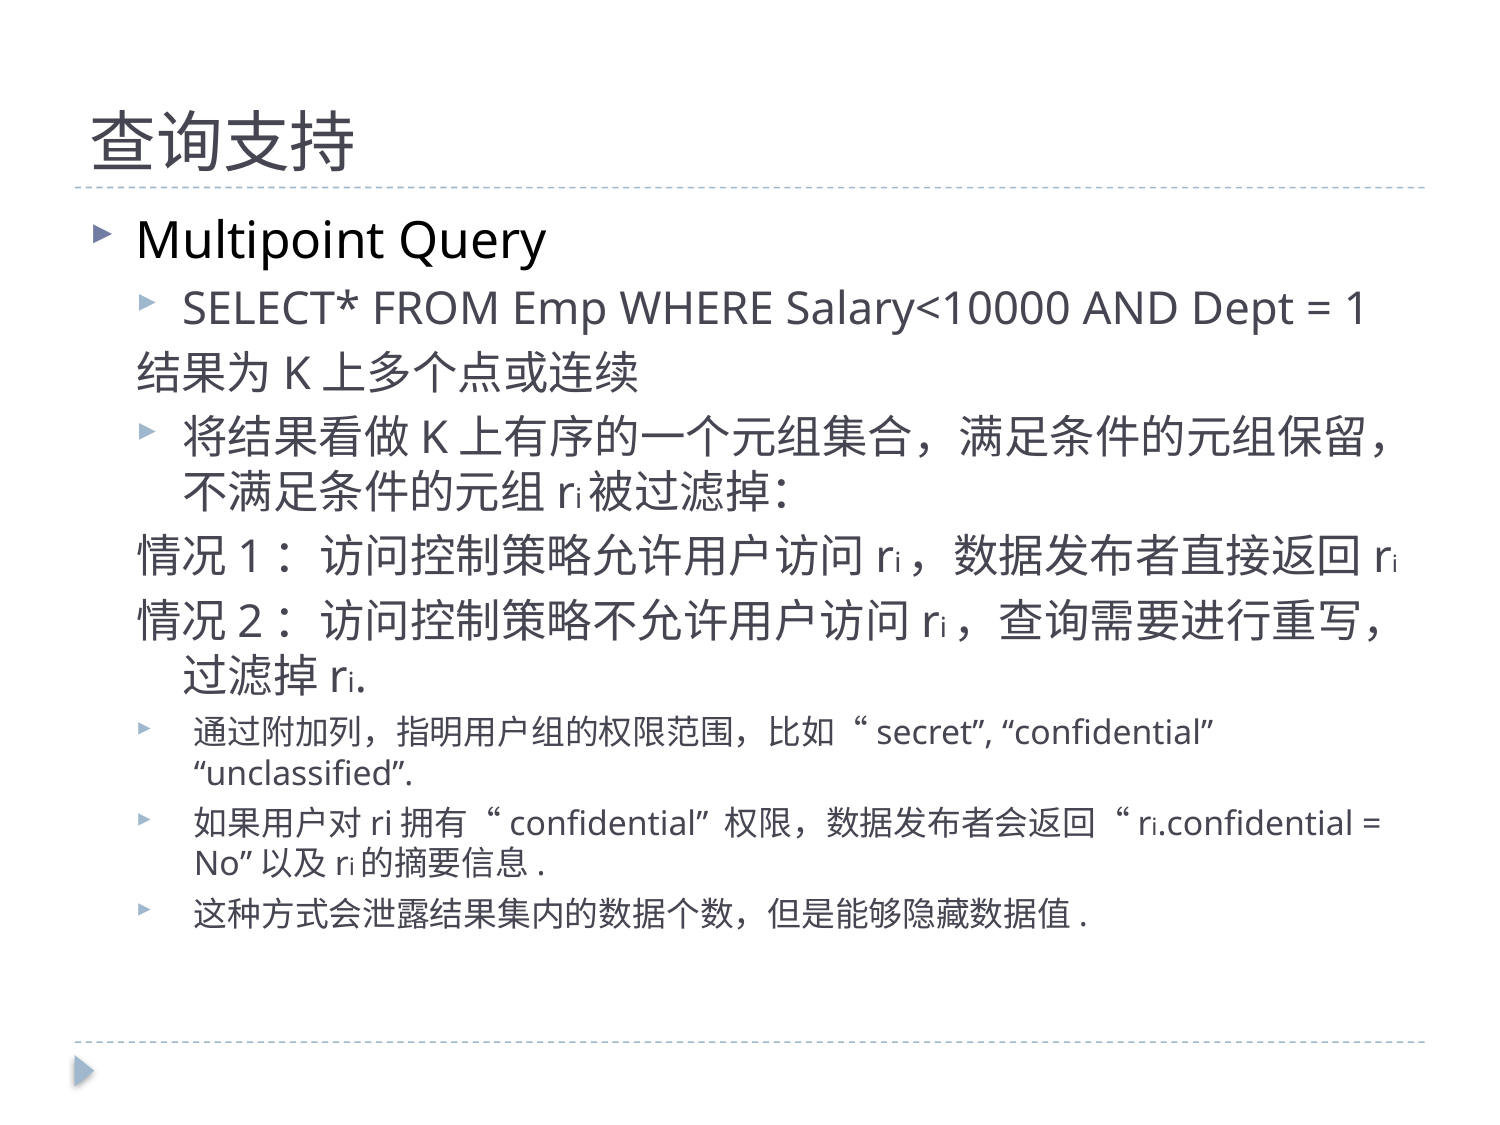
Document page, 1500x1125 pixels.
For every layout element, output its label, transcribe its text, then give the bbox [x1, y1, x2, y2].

title 查询支持 [75, 24, 1425, 188]
list Multipoint Query SELECT* FROM Emp WHERE Salary<10000 AND Dept = 1 结果为K上多个点或连续 将结果看做K上有序的一个元组集合，满足条件的元组保留，不满足条件的元组ri被过滤掉： 情况1：访问控制策略允许用户访问ri，数据发布者直接返回ri 情况2：访问控制策略不允许用户访问ri，查询需要进行重写，过滤掉ri. 通过附加列，指明用户组的权限范围，比如“secret”, “confidential” “unclassified”. 如果用户对ri拥有“confidential” 权限，数据发布者会返回“ri.confidential = No”以及ri的摘要信息. 这种方式会泄露结果集内的数据个数，但是能够隐藏数据值. [75, 200, 1425, 1010]
